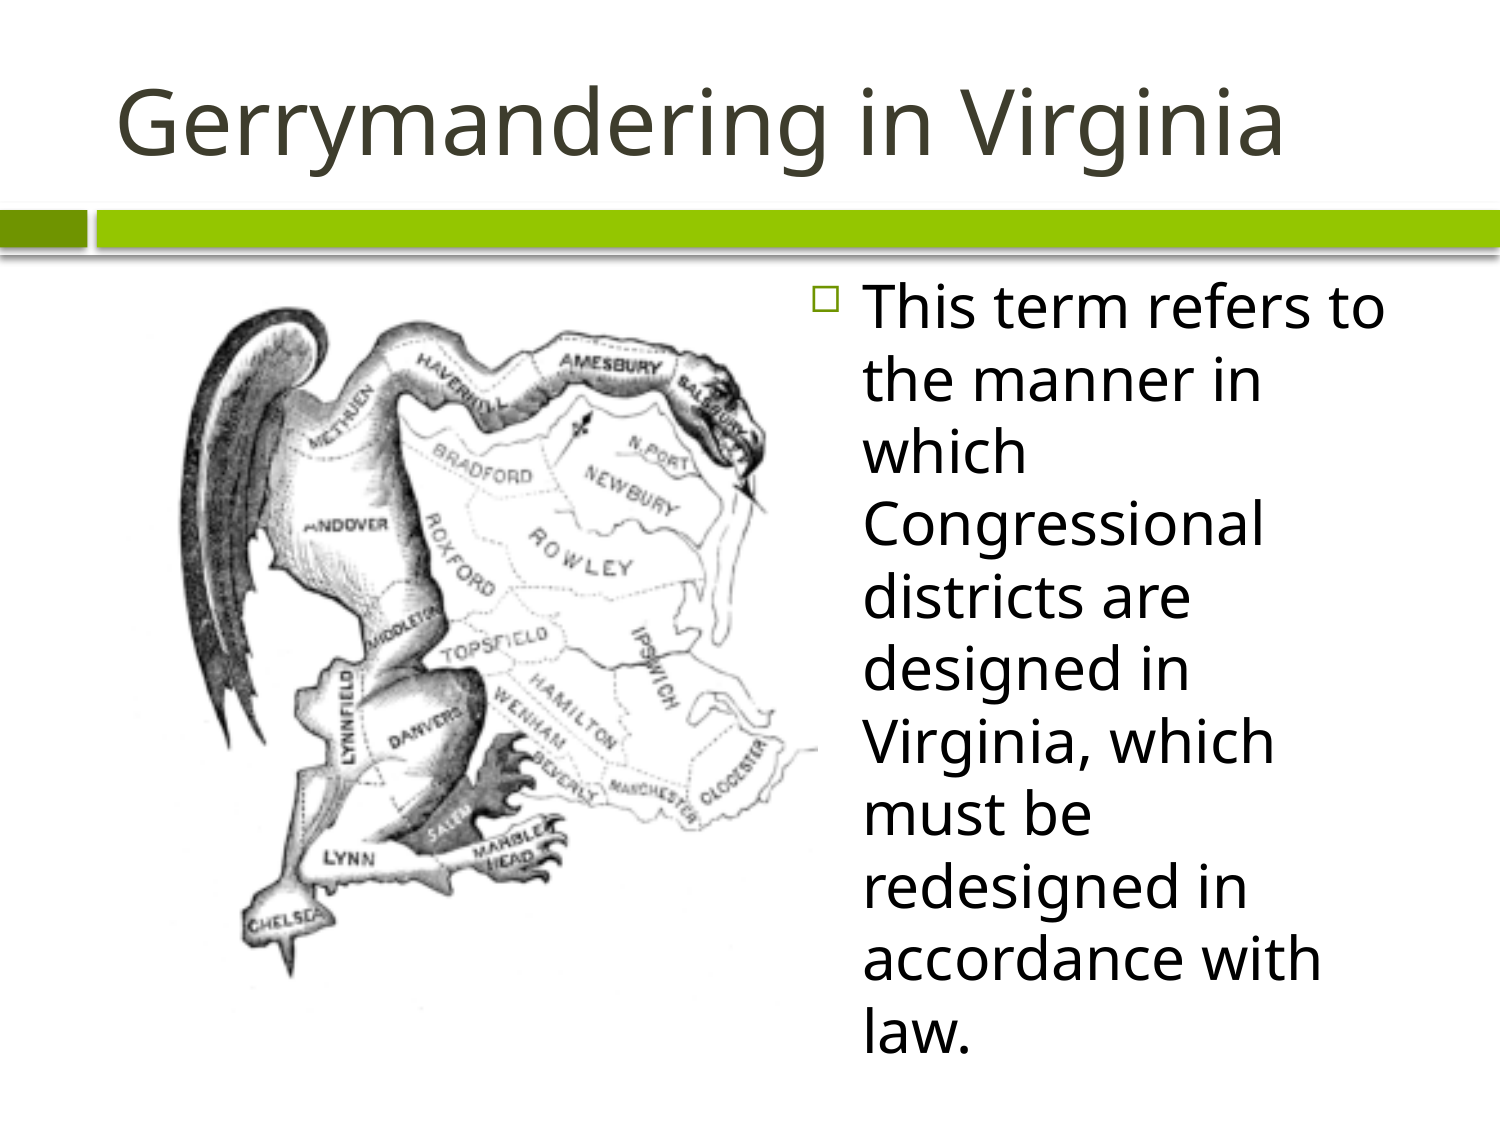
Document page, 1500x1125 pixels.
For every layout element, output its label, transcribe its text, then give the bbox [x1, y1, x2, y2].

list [124, 287, 819, 1013]
title Gerrymandering in Virginia [99, 37, 1438, 200]
list This term refers to the manner in which Congressional districts are designed in Virginia, which must be redesigned in accordance with law. [794, 260, 1433, 1011]
